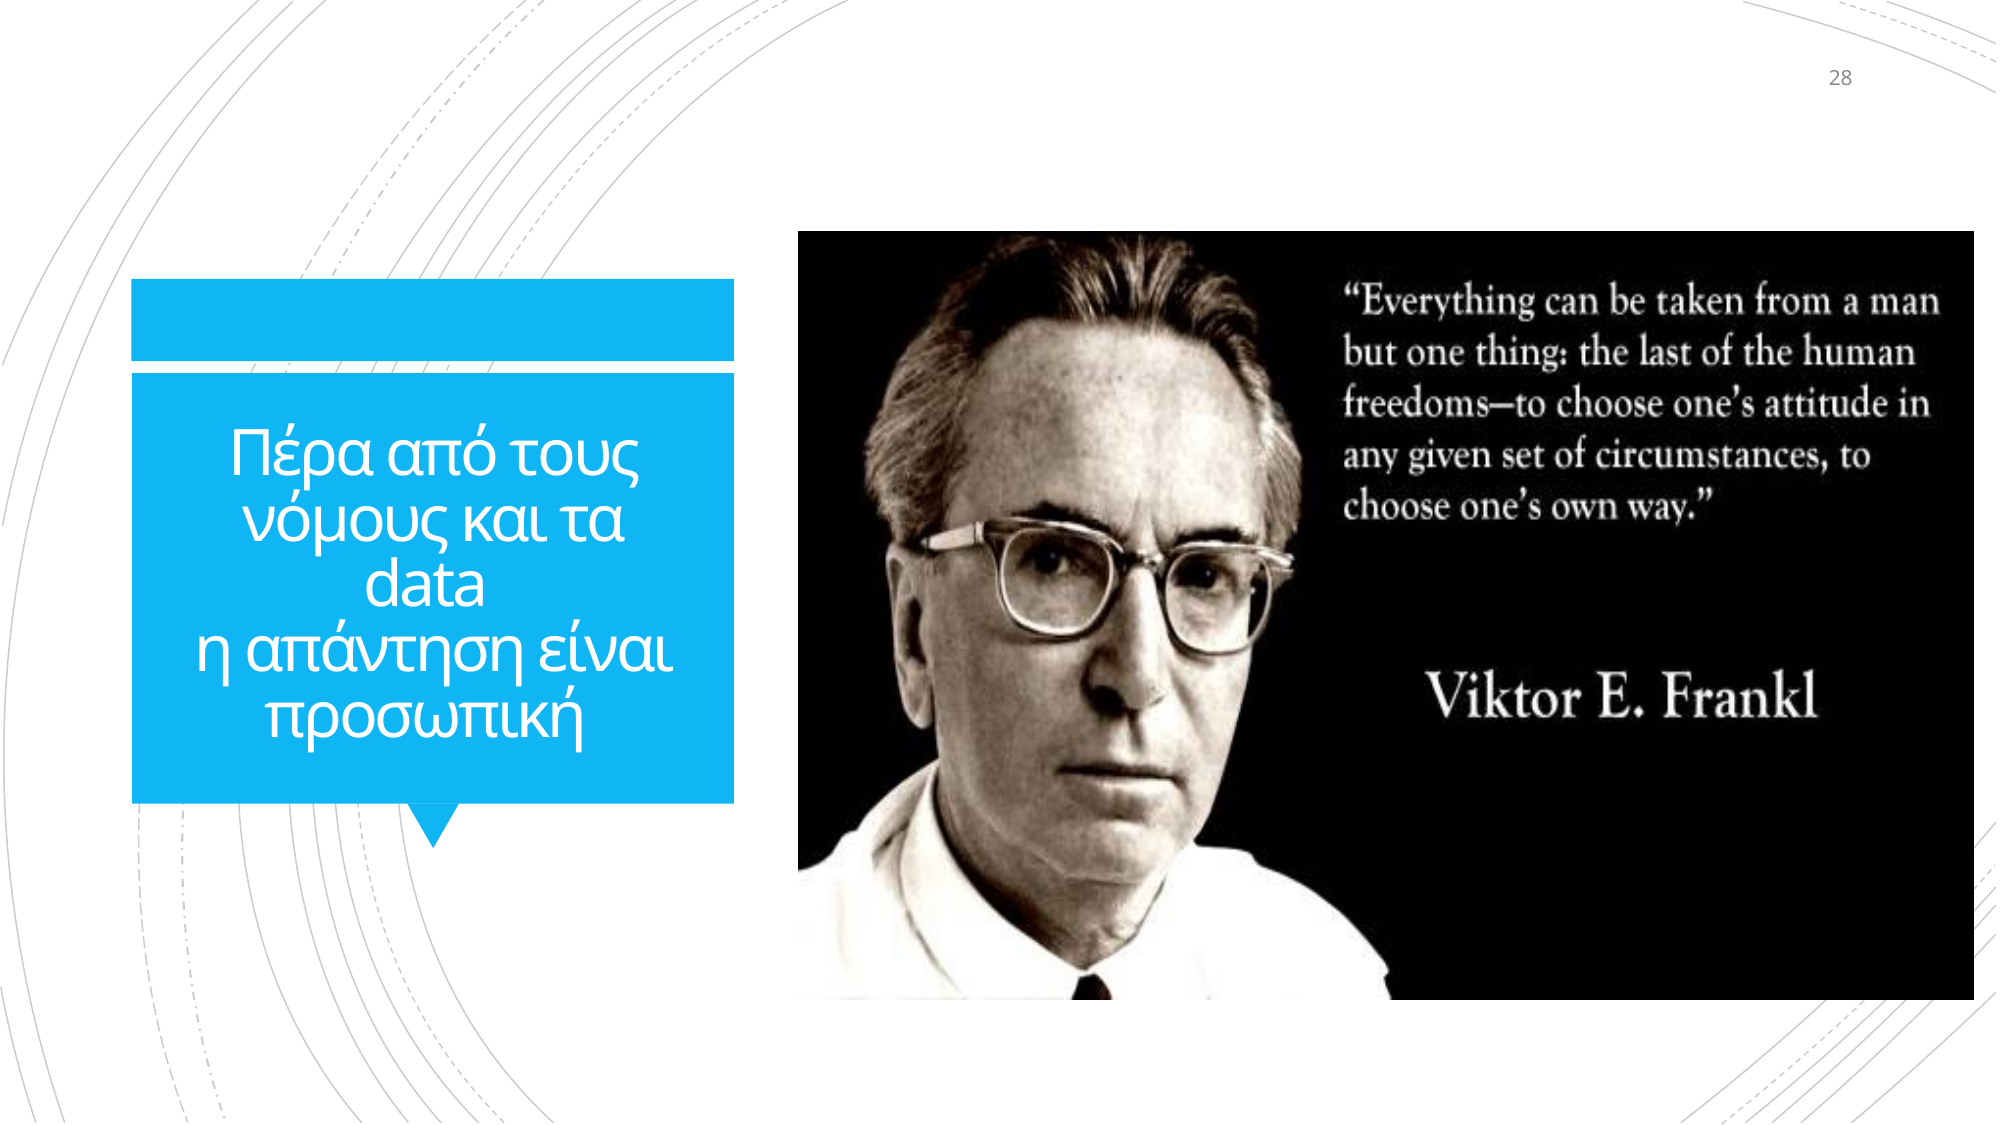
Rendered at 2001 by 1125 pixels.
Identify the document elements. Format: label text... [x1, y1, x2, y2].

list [798, 230, 1974, 1001]
slide_number 28 [1717, 52, 1868, 105]
title Πέρα από τους νόμους και τα data η απάντηση είναι προσωπική [145, 385, 720, 789]
